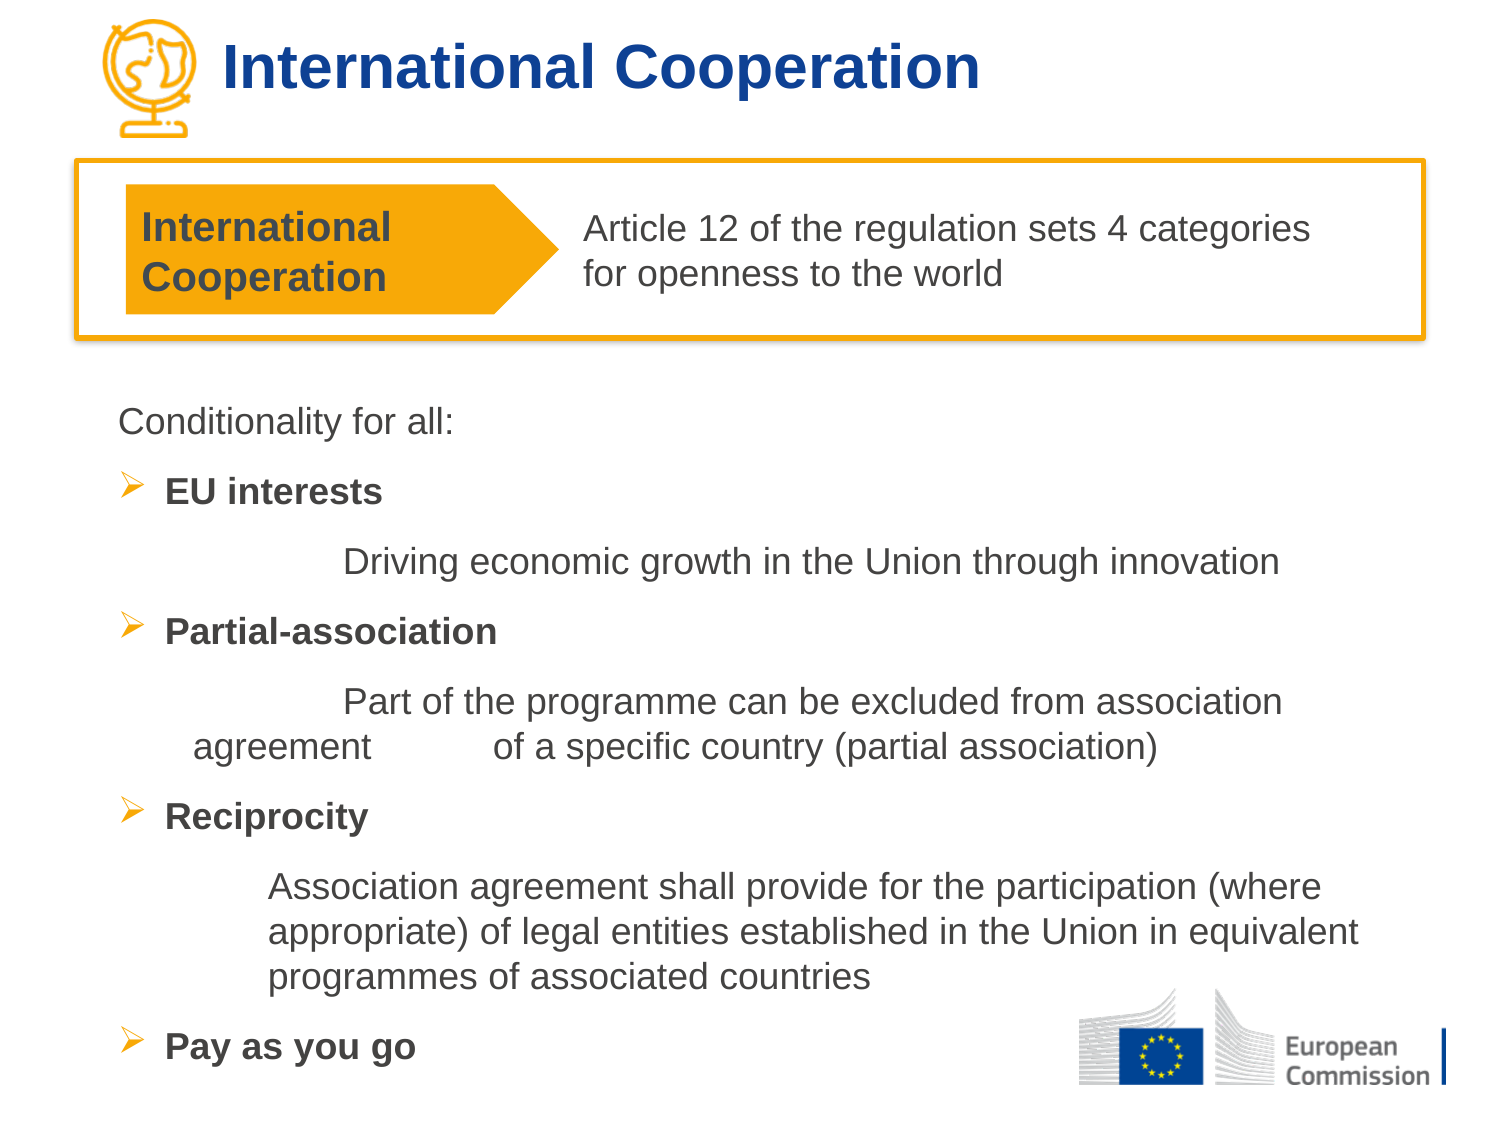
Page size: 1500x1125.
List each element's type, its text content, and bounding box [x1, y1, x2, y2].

text_box International Cooperation [210, 19, 1466, 109]
picture [90, 18, 209, 138]
text_box Conditionality for all: EU interests Driving economic growth in the Union through innovation Partial-association Part of the programme can be excluded from association agreement of a specific country (partial association) Reciprocity Association agreement shall provide for the participation (where appropriate) of legal entities established in the Union in equivalent programmes of associated countries Pay as you go [76, 389, 1418, 1075]
text_box [76, 160, 1424, 339]
picture [1078, 987, 1447, 1086]
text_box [125, 184, 1358, 315]
